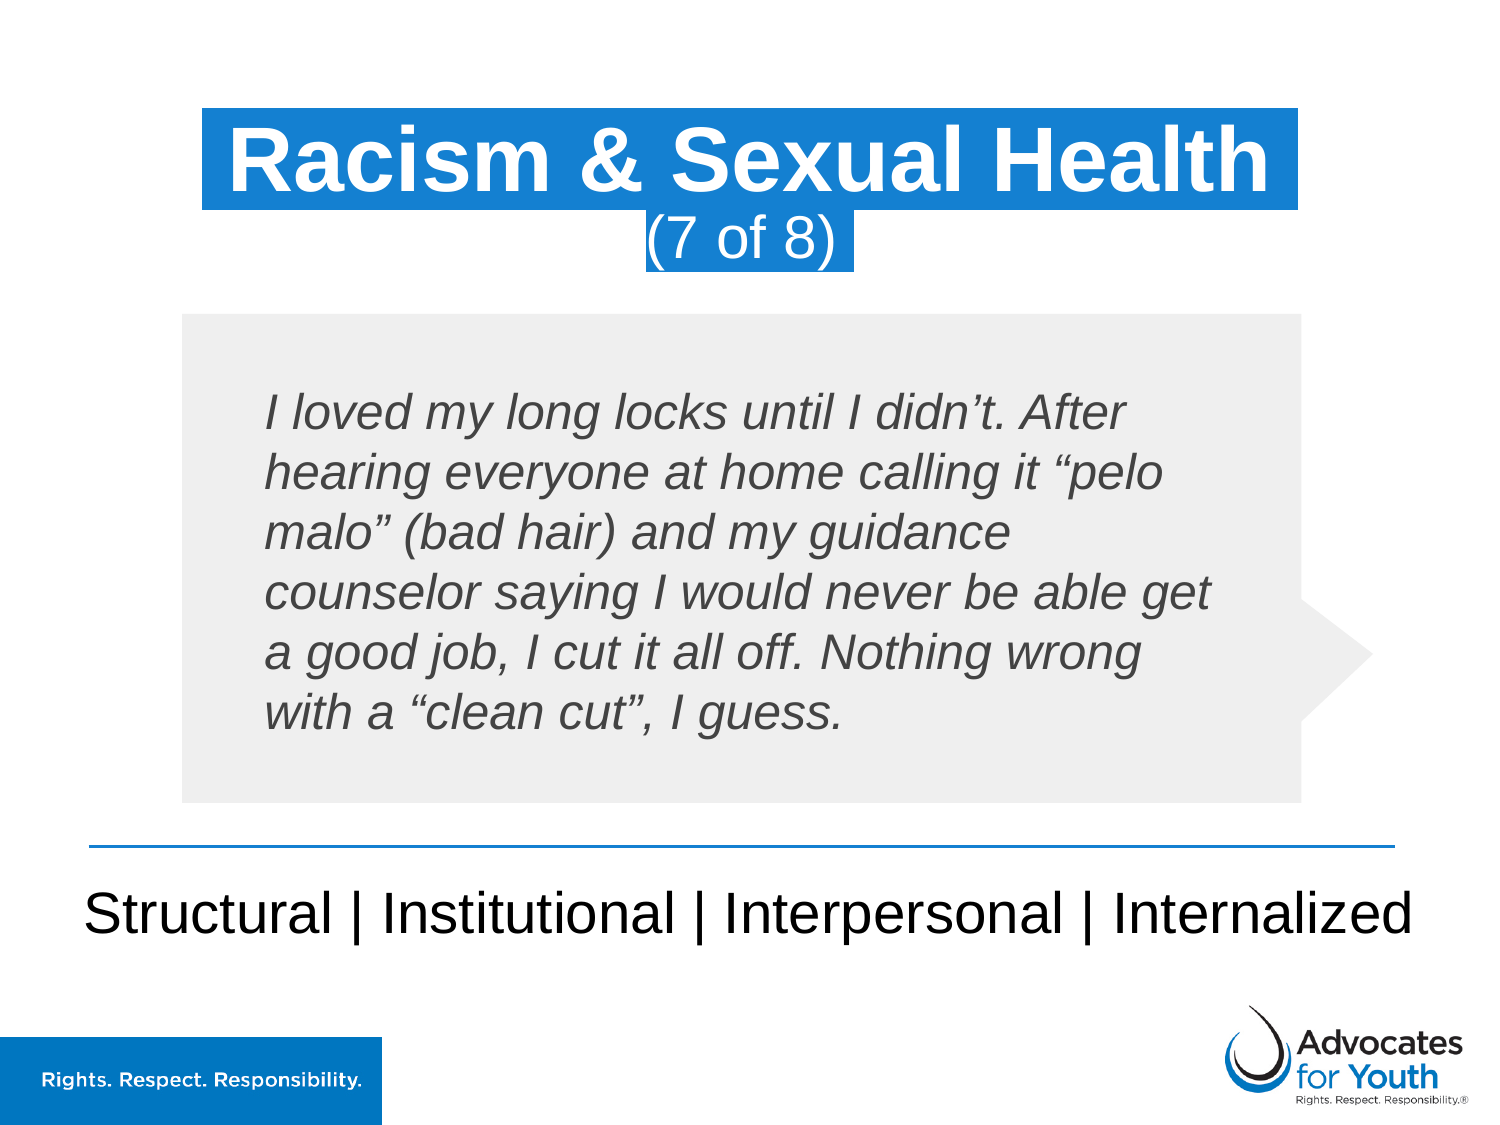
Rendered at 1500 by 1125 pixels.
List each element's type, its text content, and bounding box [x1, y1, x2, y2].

picture [1200, 1018, 1500, 1125]
picture [0, 1037, 382, 1125]
title Racism & Sexual Health (7 of 8) [112, 99, 1388, 288]
list Structural | Institutional | Interpersonal | Internalized [0, 886, 1500, 1018]
text_box I loved my long locks until I didn’t. After hearing everyone at home calling it “pelo malo” (bad hair) and my guidance counselor saying I would never be able get a good job, I cut it all off. Nothing wrong with a “clean cut”, I guess. [249, 364, 1235, 815]
text_box [182, 313, 1374, 803]
